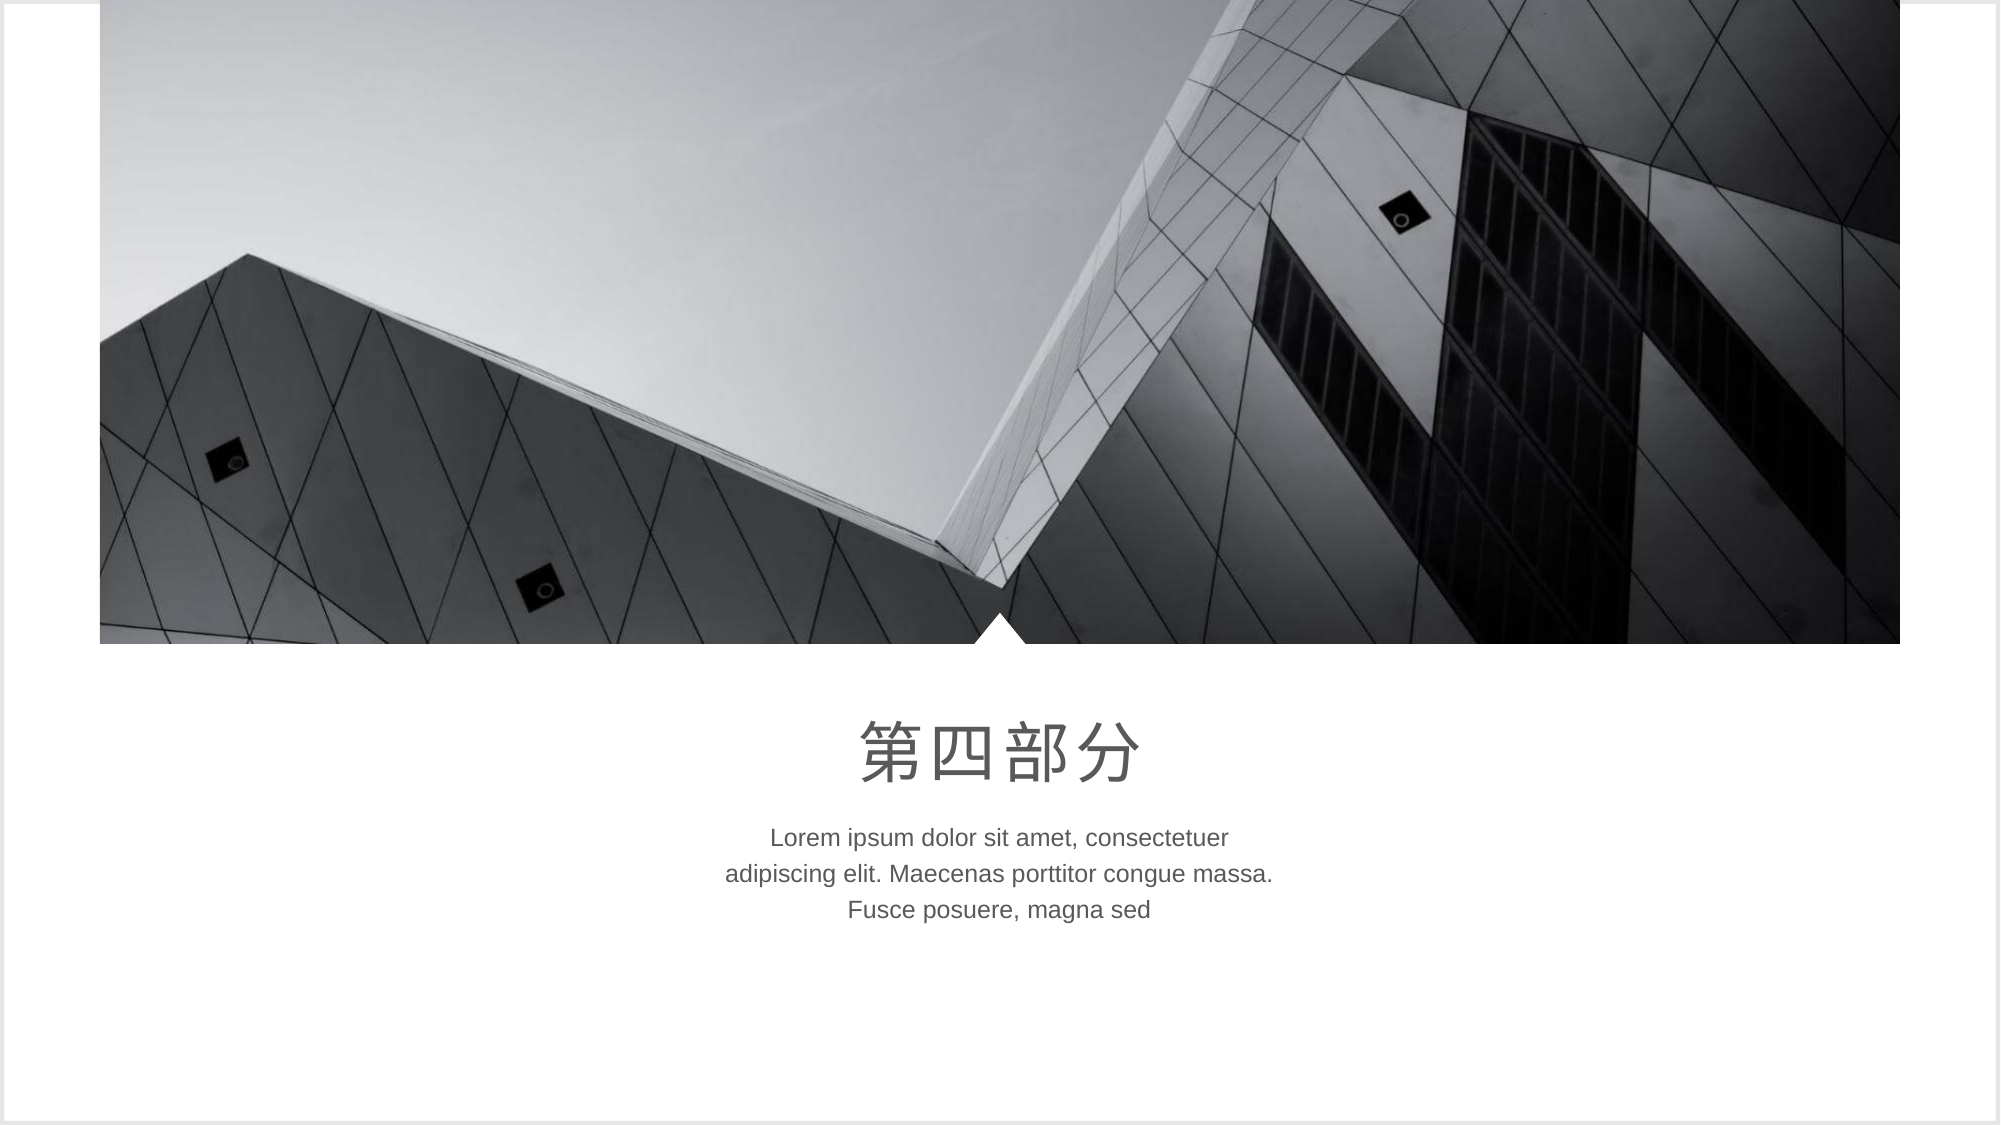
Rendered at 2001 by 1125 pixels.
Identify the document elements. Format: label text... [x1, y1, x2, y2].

text_box Lorem ipsum dolor sit amet, consectetuer adipiscing elit. Maecenas porttitor congue massa. Fusce posuere, magna sed [706, 808, 1294, 932]
text_box 第四部分 [829, 703, 1171, 798]
picture [99, 0, 1900, 645]
